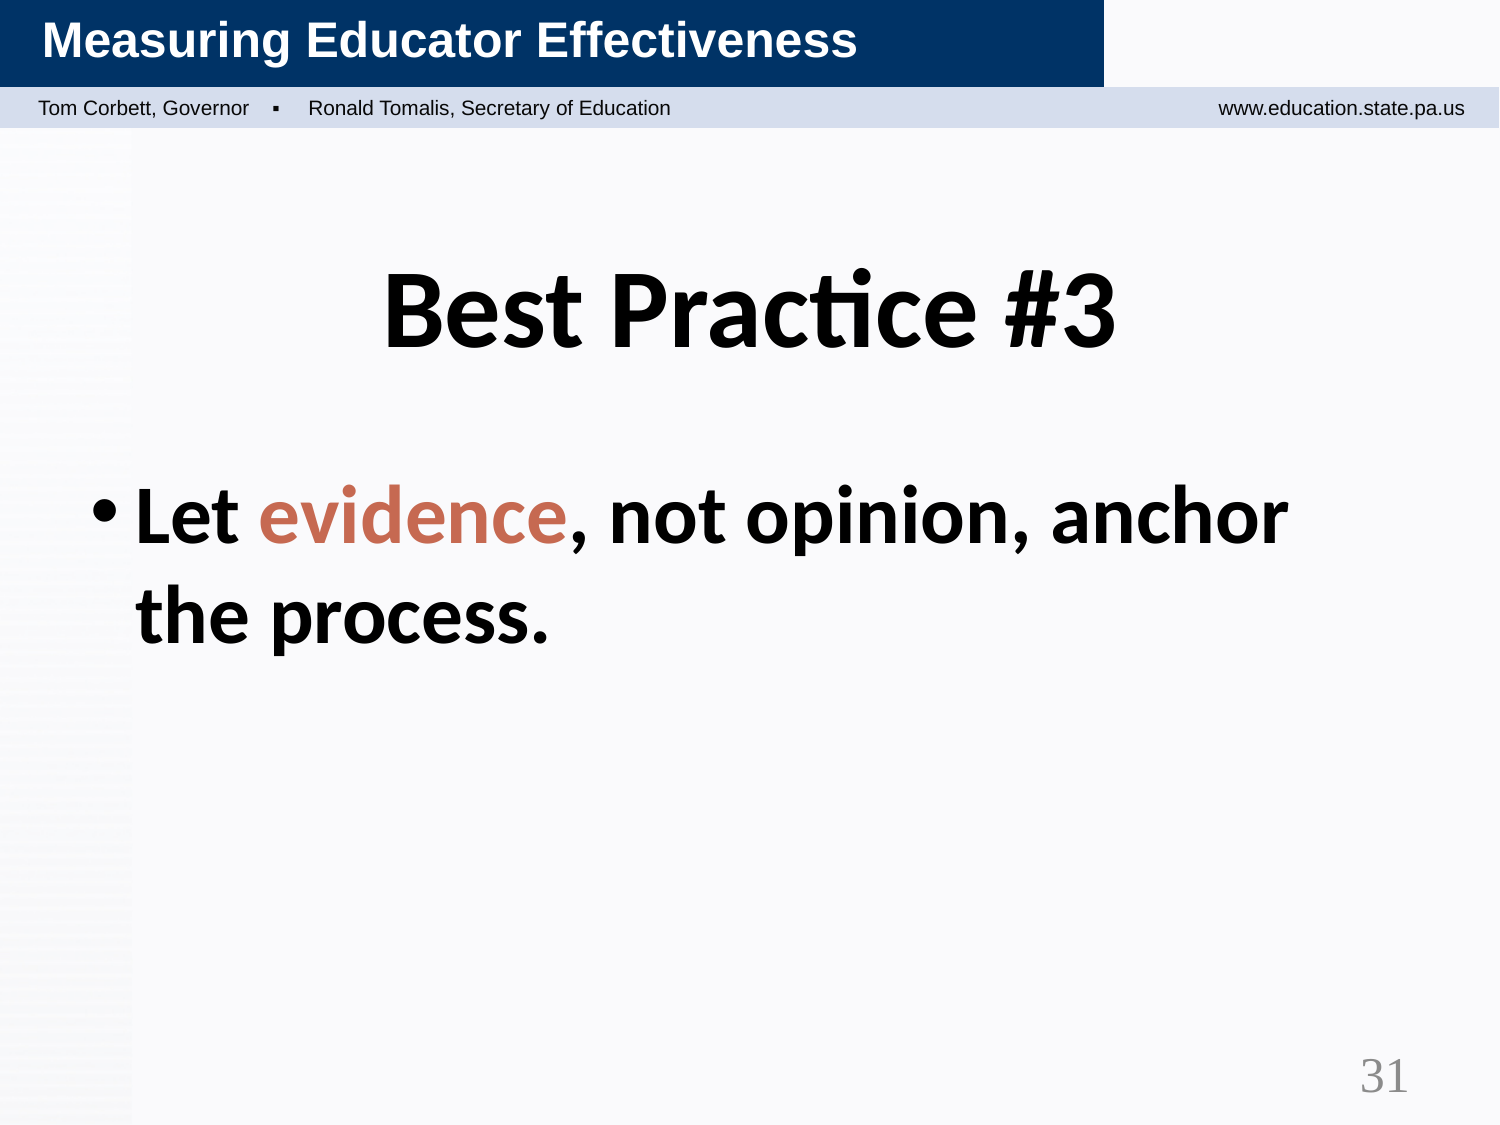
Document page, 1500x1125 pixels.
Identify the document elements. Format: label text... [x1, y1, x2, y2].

picture [0, 0, 1500, 1125]
title Best Practice #3 [75, 208, 1425, 397]
list Let evidence, not opinion, anchor the process. [75, 397, 1425, 1005]
slide_number 31 [1074, 1042, 1425, 1103]
